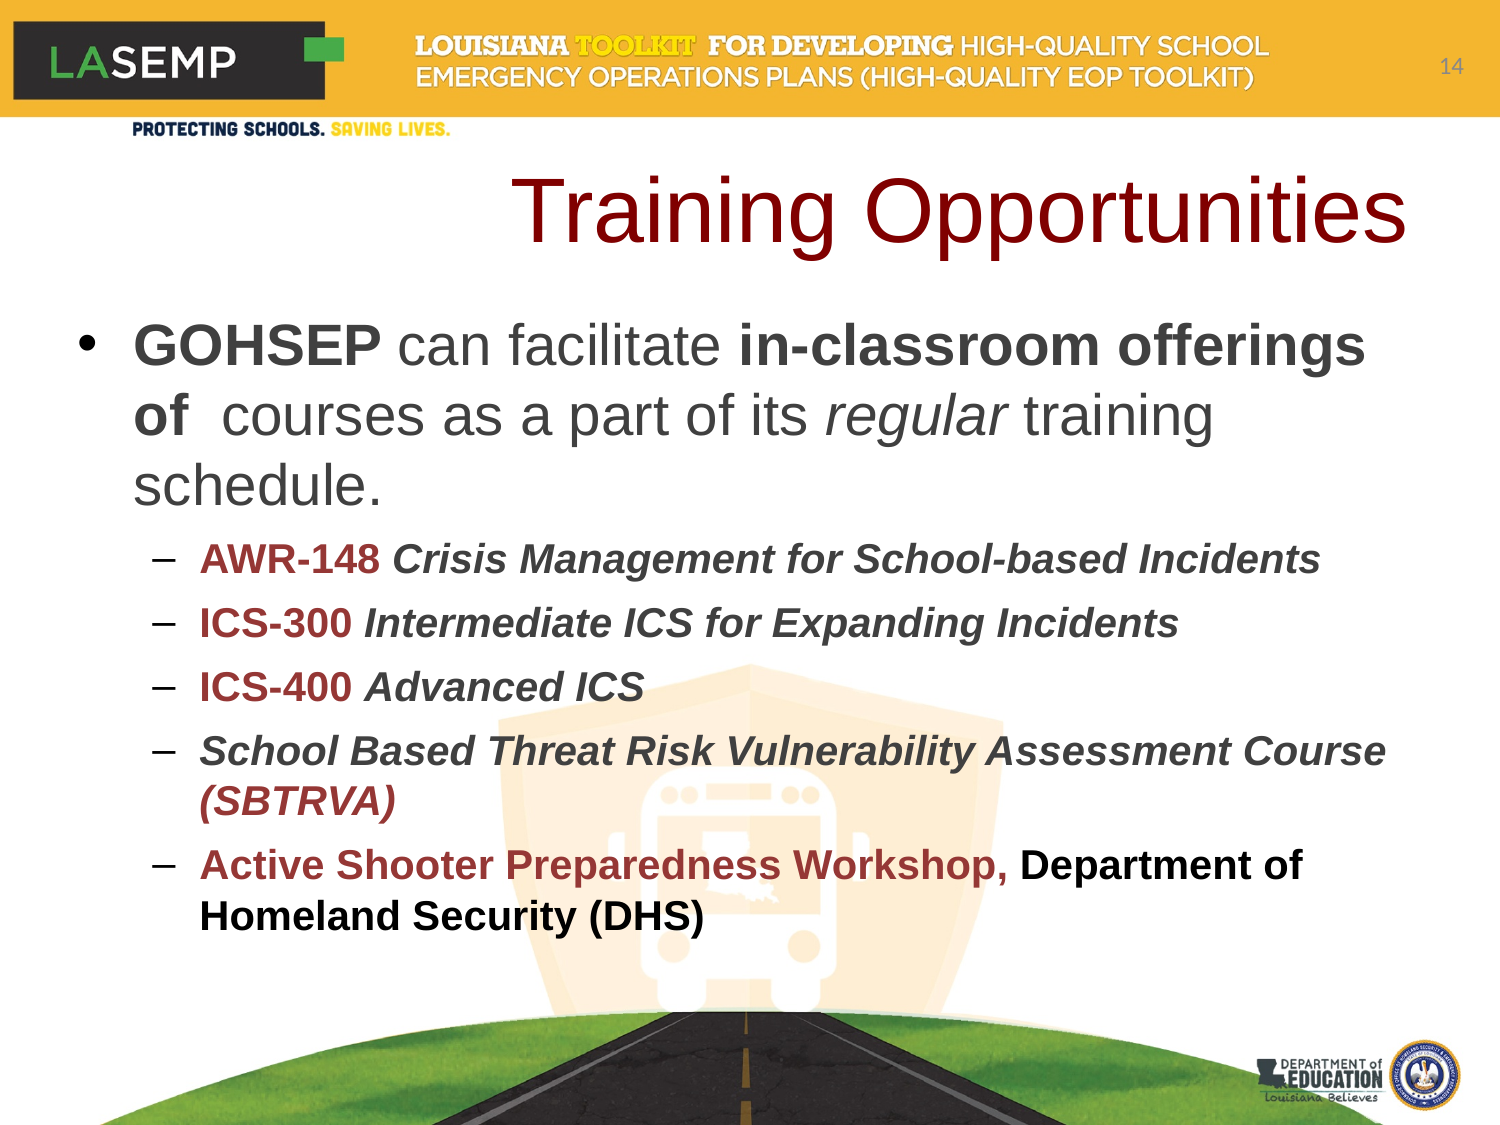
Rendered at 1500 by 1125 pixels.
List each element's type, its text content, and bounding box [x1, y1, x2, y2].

picture [0, 0, 1500, 1125]
title Training Opportunities [75, 112, 1425, 300]
list GOHSEP can facilitate in-classroom offerings of courses as a part of its regular training schedule. AWR-148 Crisis Management for School-based Incidents ICS-300 Intermediate ICS for Expanding Incidents ICS-400 Advanced ICS School Based Threat Risk Vulnerability Assessment Course (SBTRVA) Active Shooter Preparedness Workshop, Department of Homeland Security (DHS) [62, 299, 1425, 1075]
slide_number 14 [1129, 34, 1480, 95]
